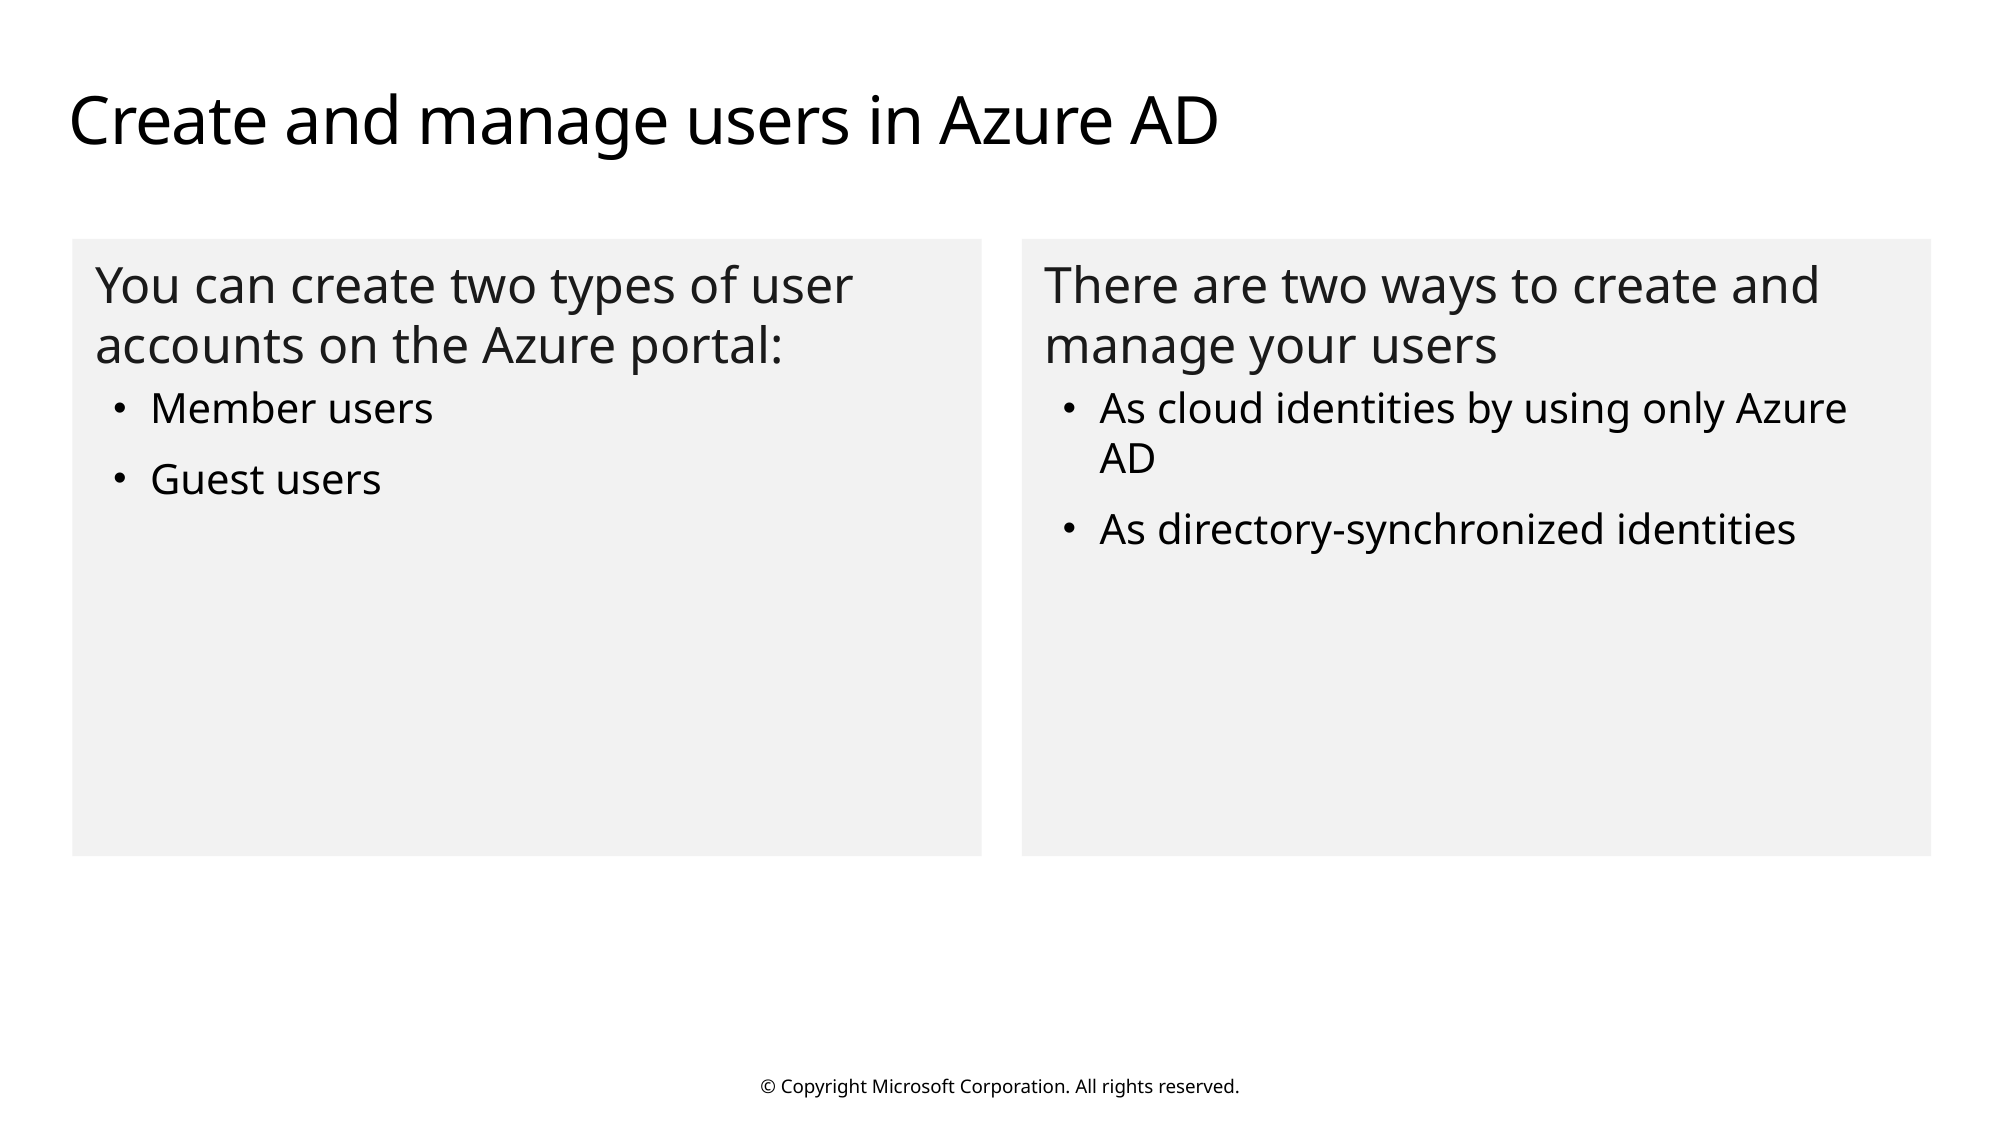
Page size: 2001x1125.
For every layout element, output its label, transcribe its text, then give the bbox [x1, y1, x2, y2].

list You can create two types of user accounts on the Azure portal: Member users Guest users [72, 238, 982, 857]
list There are two ways to create and manage your users As cloud identities by using only Azure AD As directory-synchronized identities [1021, 238, 1932, 857]
title Create and manage users in Azure AD [68, 72, 1930, 184]
